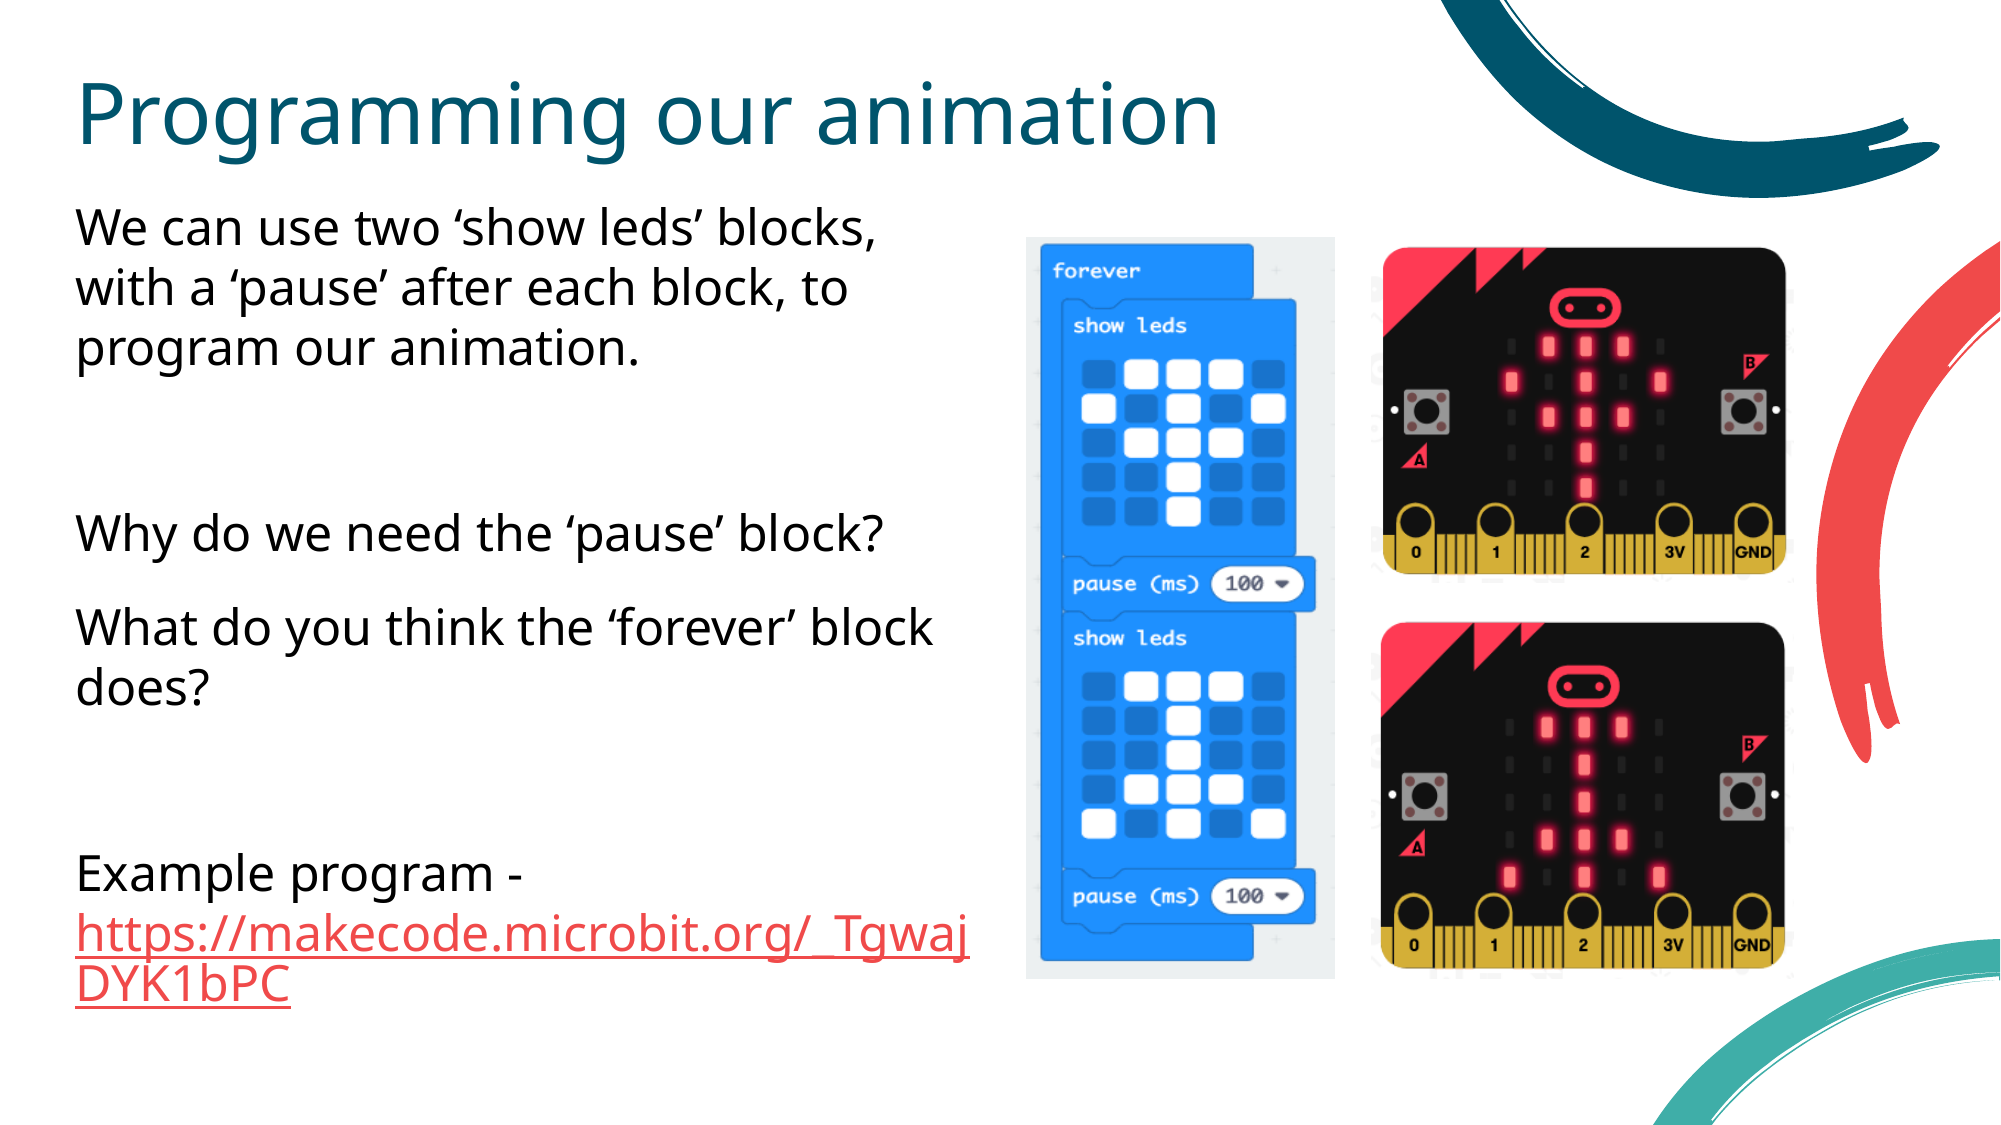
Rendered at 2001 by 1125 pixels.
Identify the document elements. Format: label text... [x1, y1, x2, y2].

list We can use two ‘show leds’ blocks, with a ‘pause’ after each block, to program our animation. Why do we need the ‘pause’ block? What do you think the ‘forever’ block does? Example program - https://makecode.microbit.org/_TgwajDYK1bPC [55, 175, 1000, 1075]
picture [1026, 237, 1335, 980]
picture [1371, 616, 1794, 980]
title Programming our animation [55, 50, 1828, 184]
picture [1371, 237, 1794, 583]
